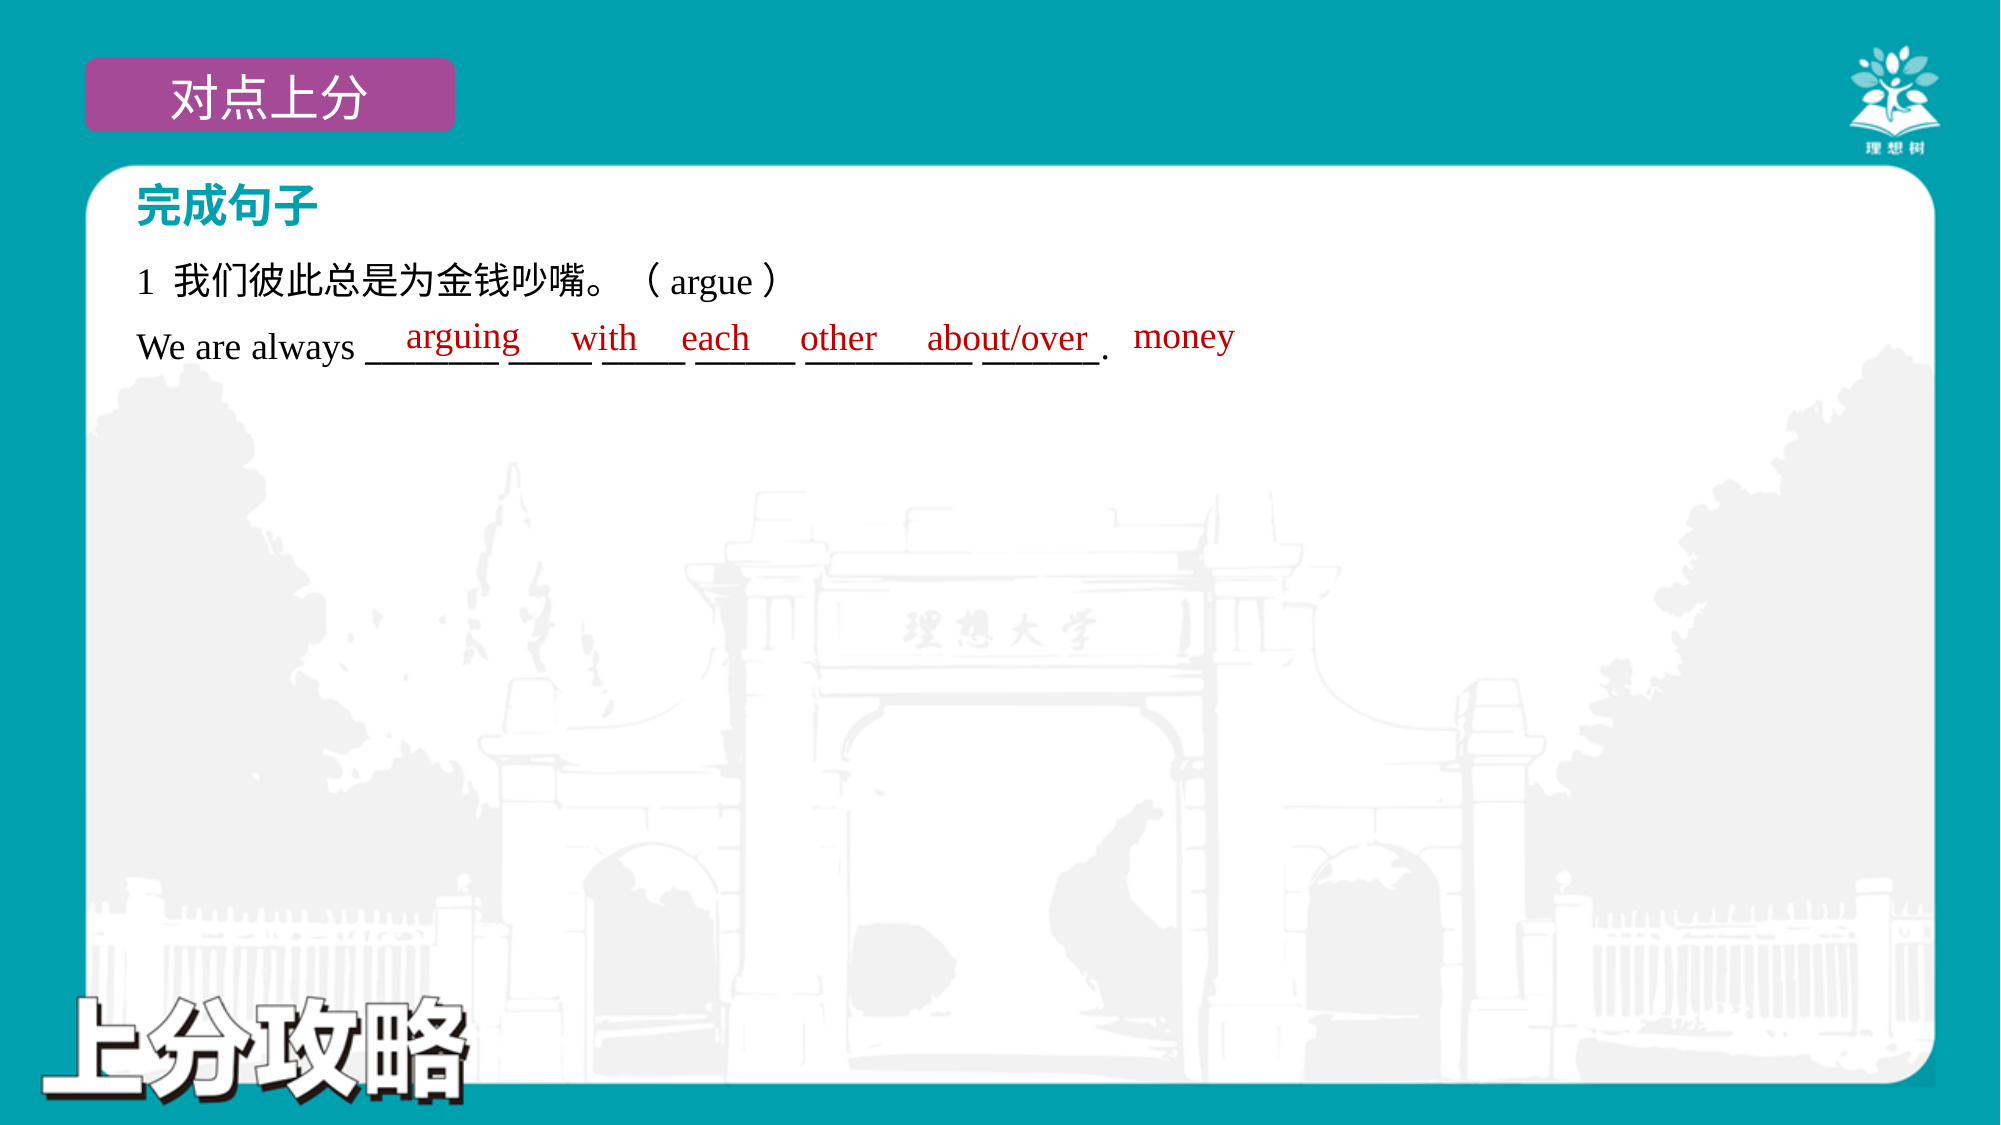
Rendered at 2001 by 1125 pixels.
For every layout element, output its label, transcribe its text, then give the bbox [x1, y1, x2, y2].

text_box about/over [913, 293, 1102, 352]
text_box 完成句子 [136, 176, 1865, 232]
text_box other [786, 293, 891, 352]
text_box 1 我们彼此总是为金钱吵嘴。（argue） We are always ________ _____ _____ ______ __________ _______. [136, 233, 1865, 360]
text_box each [667, 293, 764, 352]
text_box with [557, 293, 652, 352]
text_box money [1119, 291, 1250, 350]
text_box arguing [392, 291, 534, 350]
picture [0, 0, 2000, 1125]
